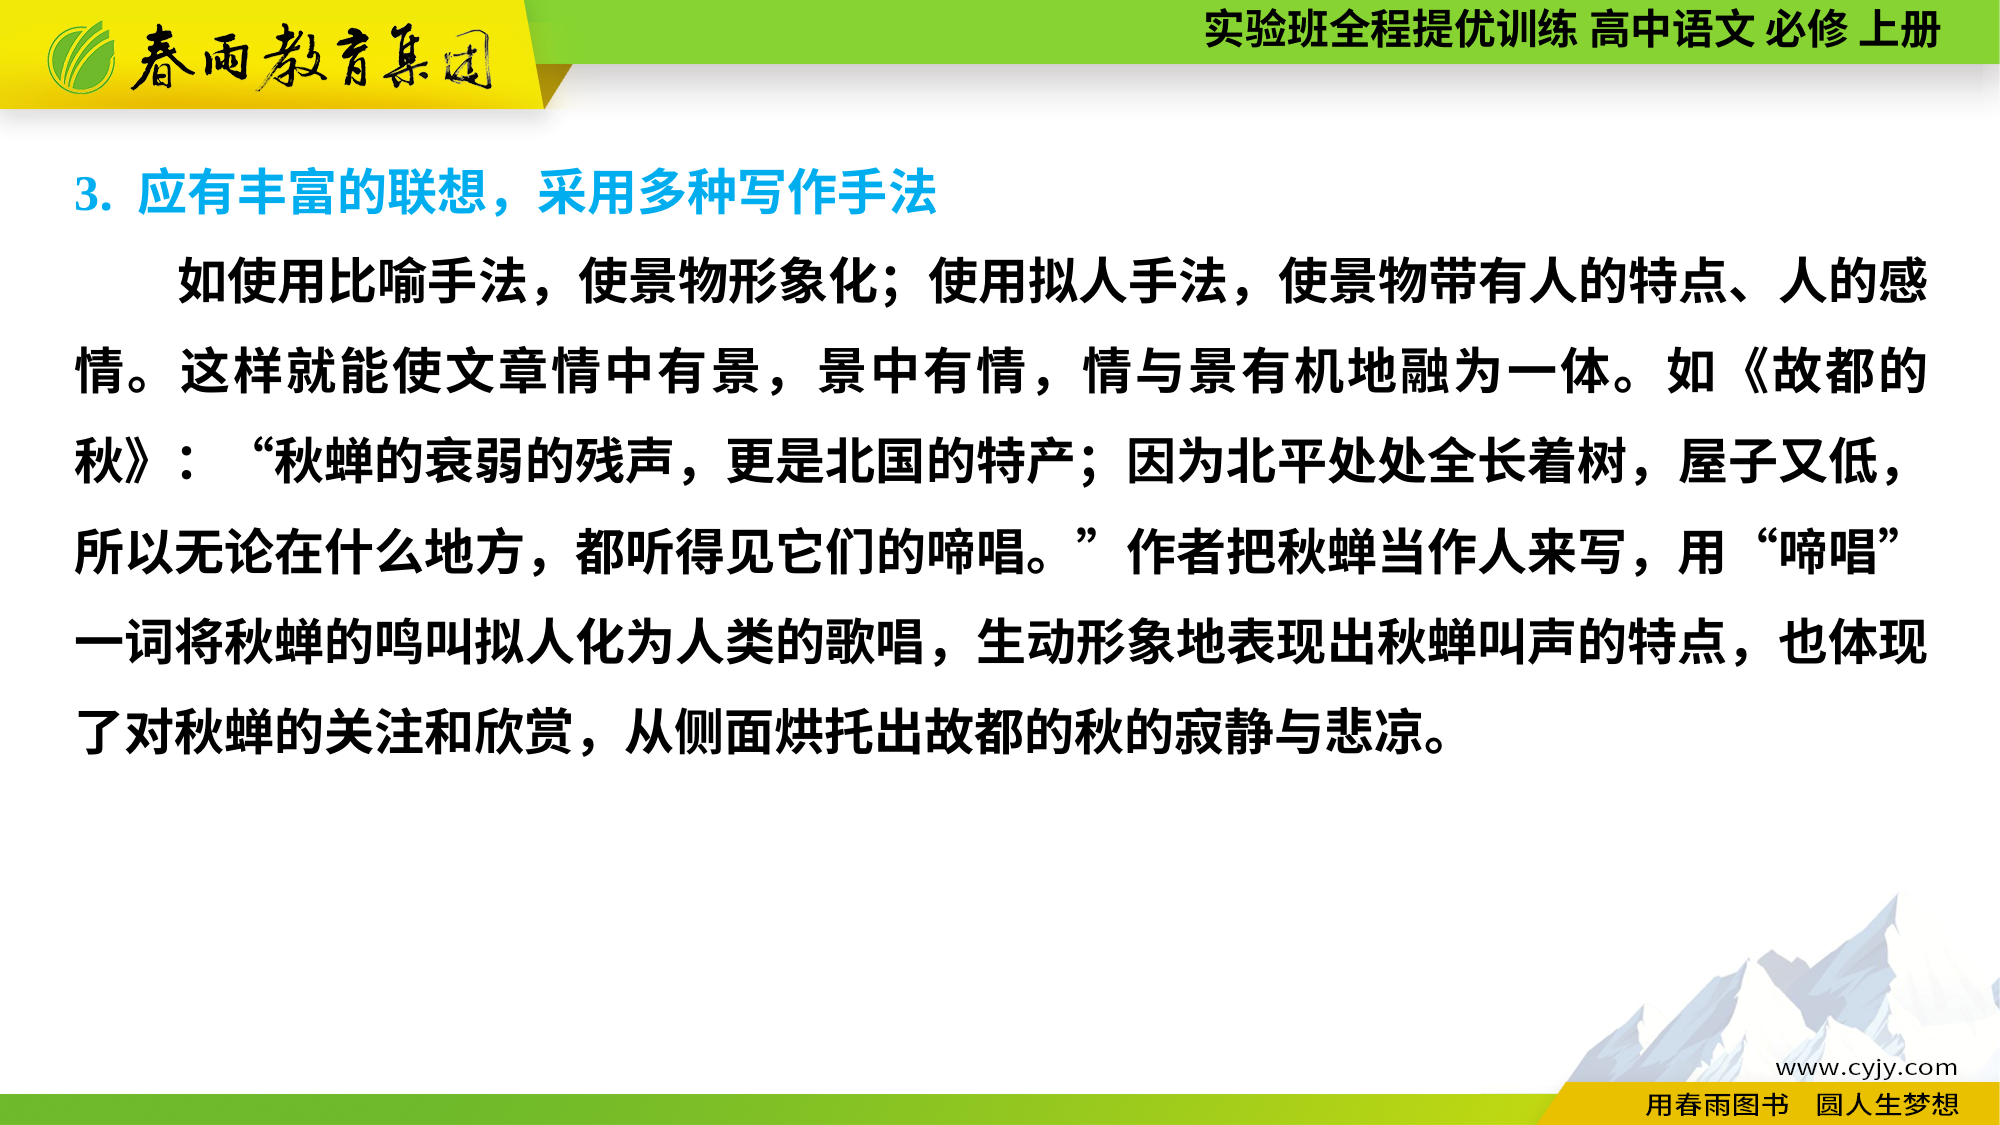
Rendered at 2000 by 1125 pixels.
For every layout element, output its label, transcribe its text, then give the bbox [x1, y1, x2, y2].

picture [0, 0, 2000, 1125]
list 3. 应有丰富的联想，采用多种写作手法 如使用比喻手法，使景物形象化；使用拟人手法，使景物带有人的特点、人的感情。这样就能使文章情中有景，景中有情，情与景有机地融为一体。如《故都的秋》：“秋蝉的衰弱的残声，更是北国的特产；因为北平处处全长着树，屋子又低，所以无论在什么地方，都听得见它们的啼唱。”作者把秋蝉当作人来写，用“啼唱”一词将秋蝉的鸣叫拟人化为人类的歌唱，生动形象地表现出秋蝉叫声的特点，也体现了对秋蝉的关注和欣赏，从侧面烘托出故都的秋的寂静与悲凉。 [59, 122, 1944, 763]
